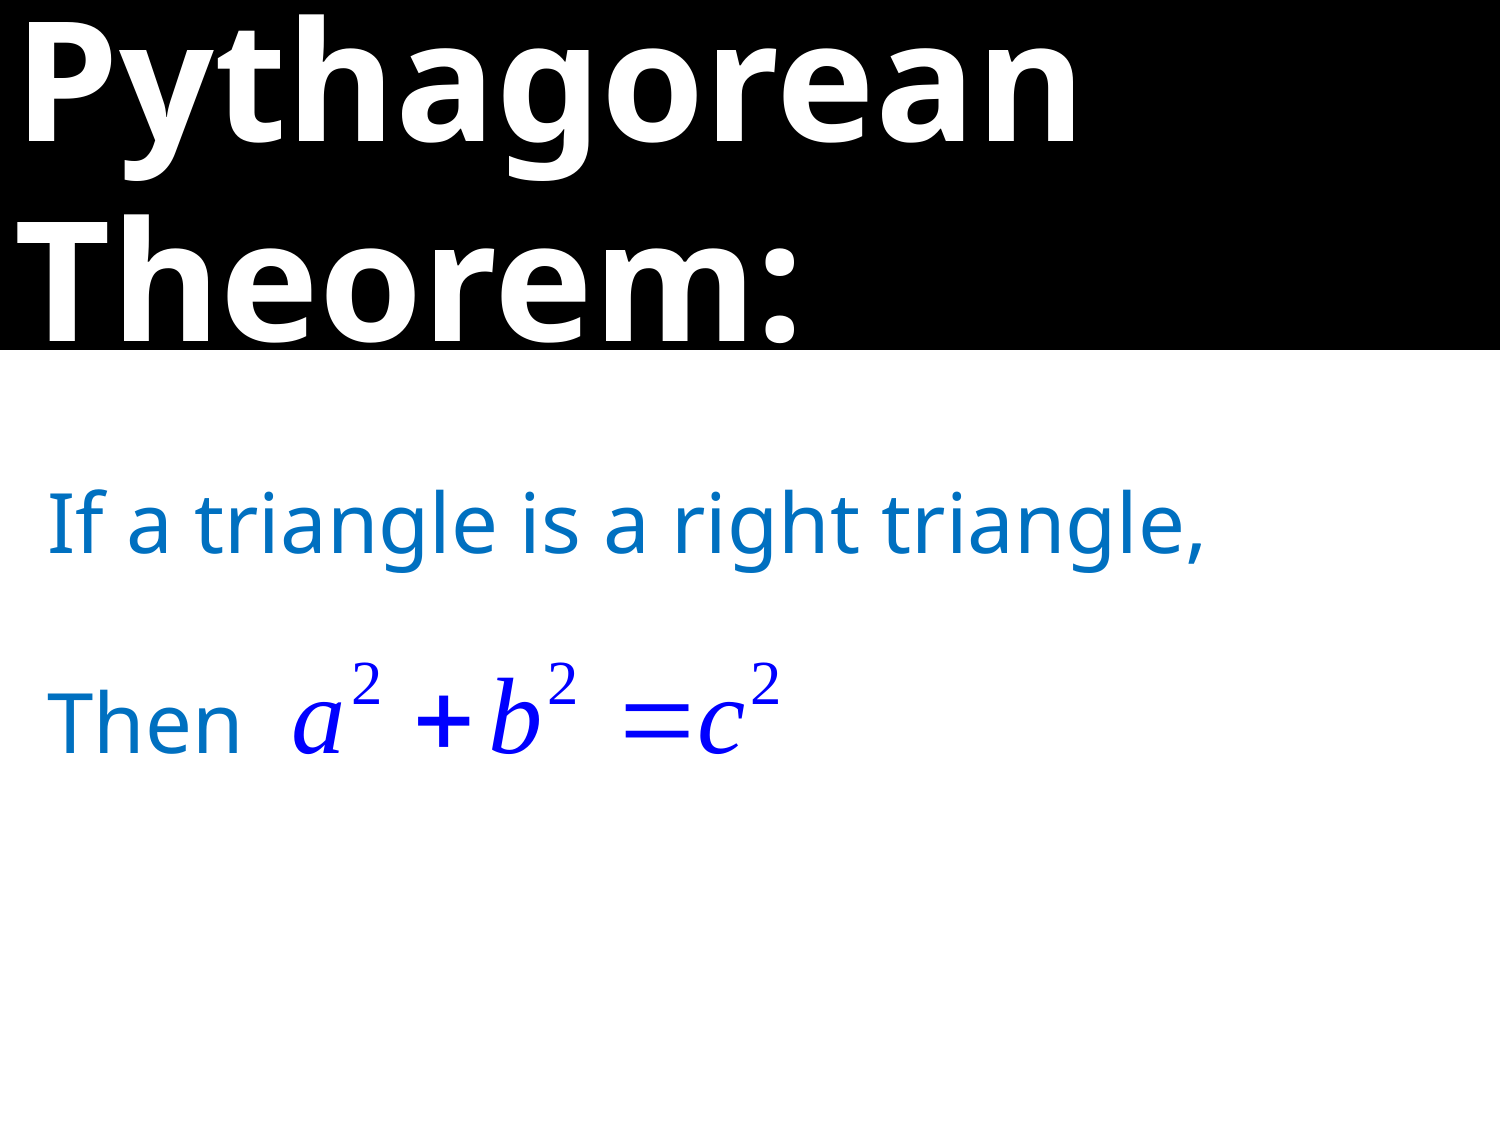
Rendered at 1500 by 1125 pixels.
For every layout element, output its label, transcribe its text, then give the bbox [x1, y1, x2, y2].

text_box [274, 635, 801, 781]
text_box If a triangle is a right triangle, Then [32, 462, 1224, 778]
text_box Pythagorean Theorem: [0, 0, 1500, 350]
